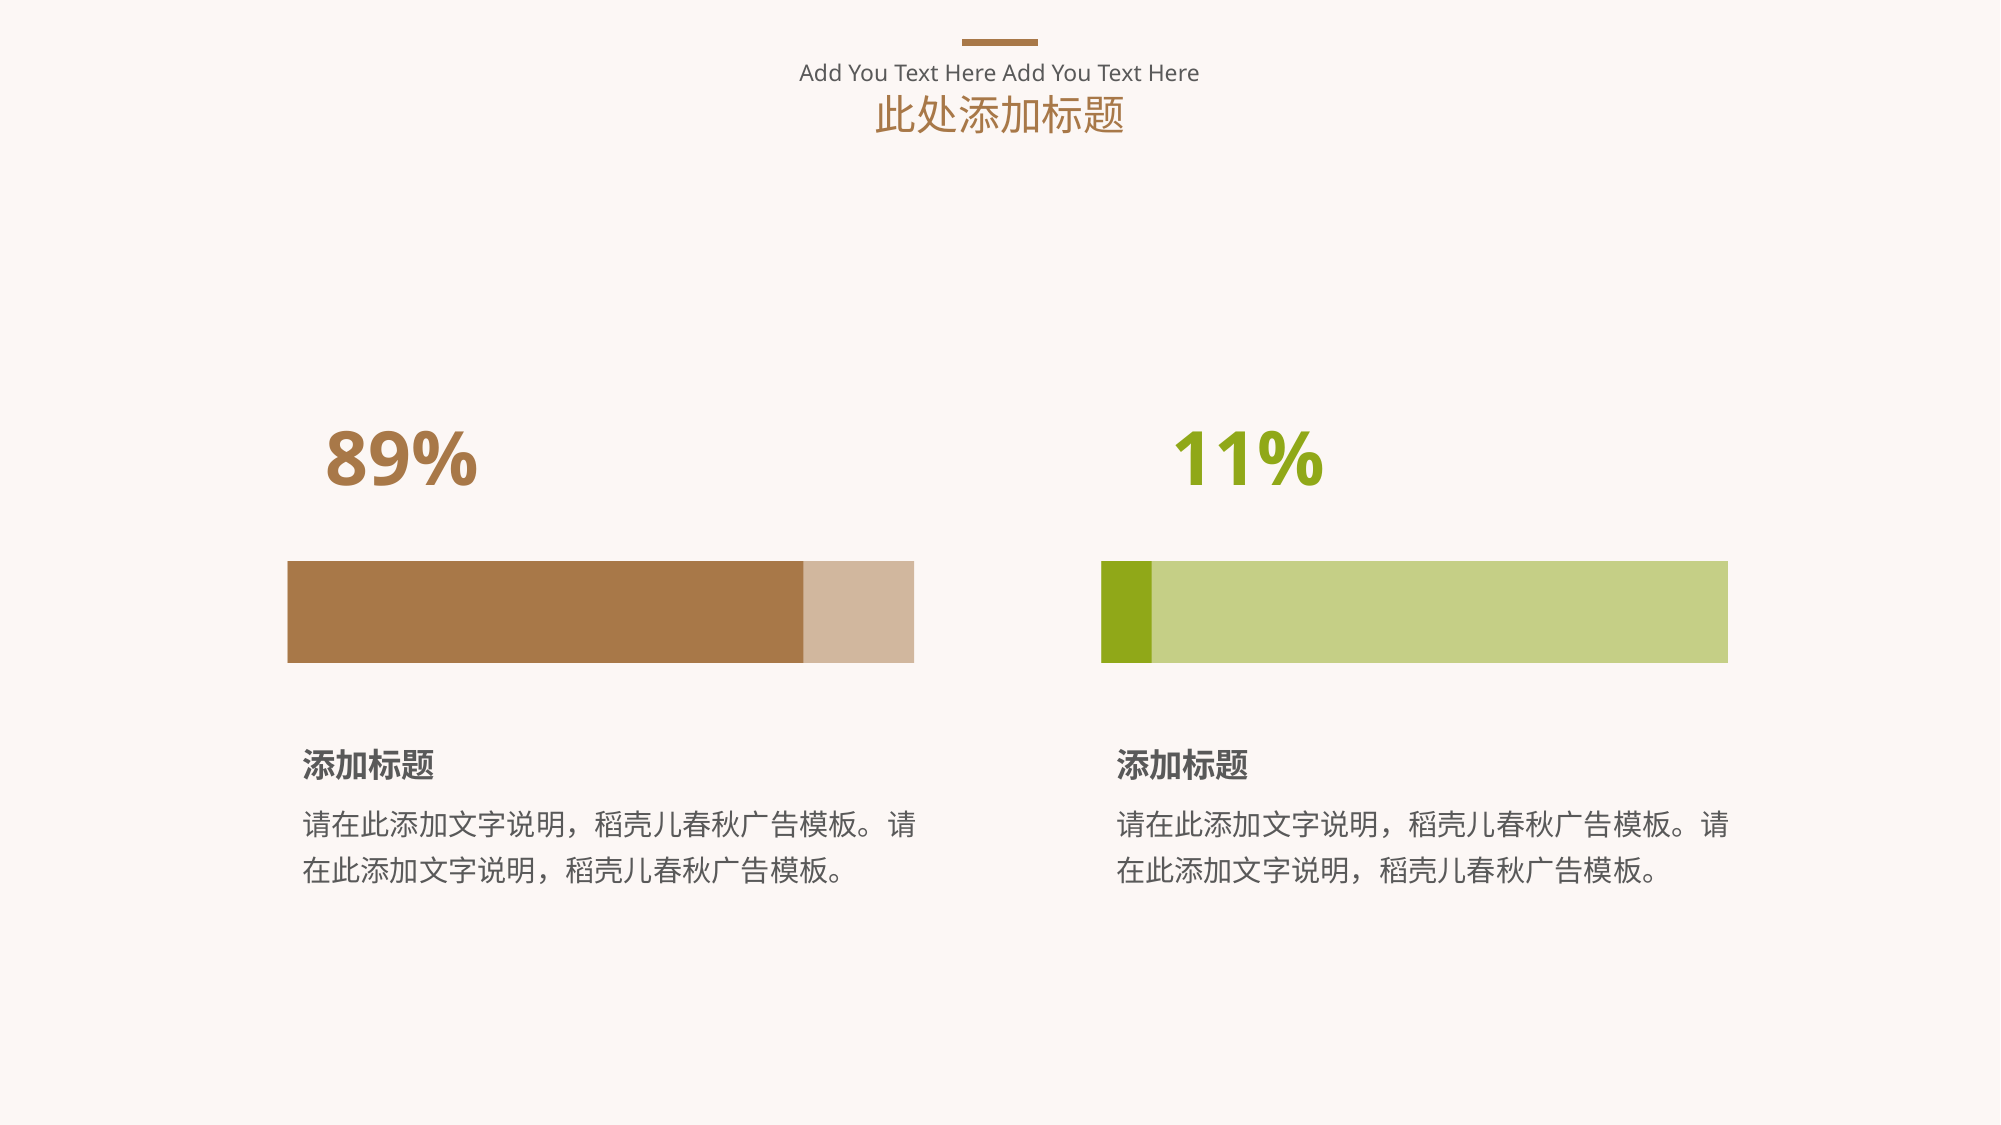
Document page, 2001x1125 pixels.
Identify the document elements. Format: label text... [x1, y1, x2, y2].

text_box 添加标题 [287, 736, 468, 788]
text_box [1100, 560, 1153, 664]
text_box Add You Text Here Add You Text Here [770, 42, 1230, 93]
text_box 请在此添加文字说明，稻壳儿春秋广告模板。请在此添加文字说明，稻壳儿春秋广告模板。 [1101, 788, 1758, 895]
text_box [1153, 560, 1729, 664]
text_box [287, 560, 804, 664]
text_box 添加标题 [1101, 736, 1282, 788]
text_box 此处添加标题 [859, 93, 1141, 147]
text_box 89% [310, 403, 494, 508]
text_box [804, 560, 915, 664]
text_box 请在此添加文字说明，稻壳儿春秋广告模板。请在此添加文字说明，稻壳儿春秋广告模板。 [287, 788, 944, 895]
text_box 11% [1157, 403, 1341, 508]
